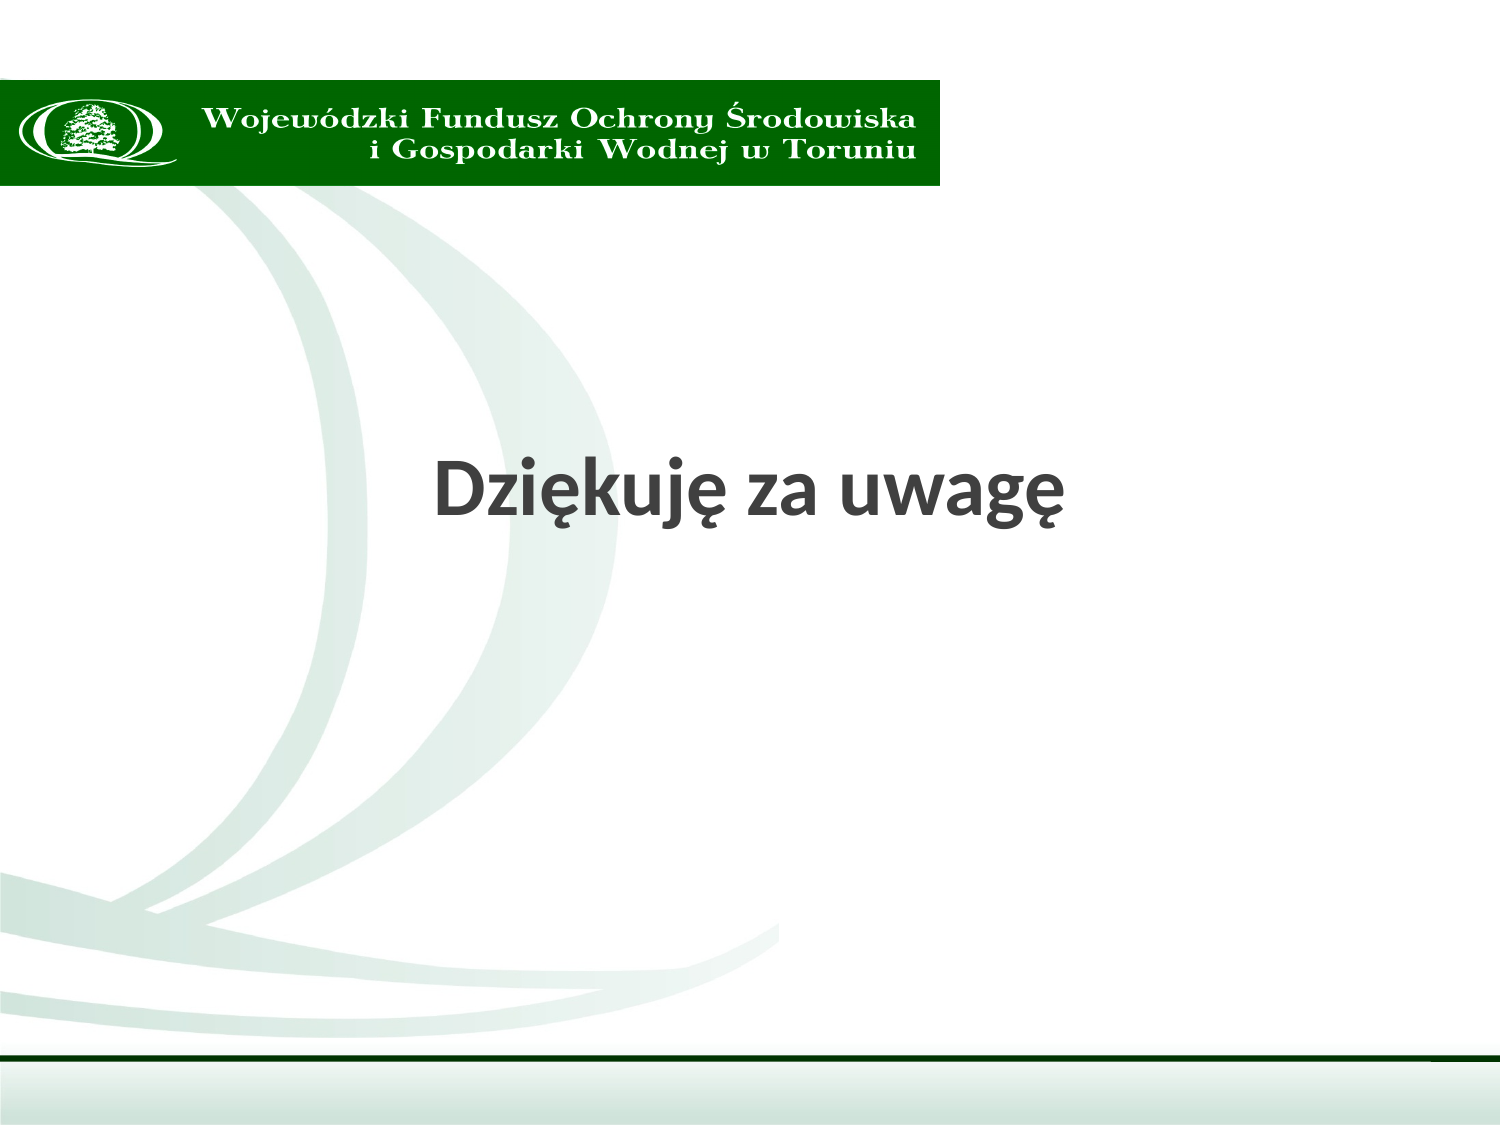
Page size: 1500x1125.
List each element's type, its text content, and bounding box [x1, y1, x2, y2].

picture [0, 77, 1500, 1125]
title Dziękuję za uwagę [782, 361, 1460, 604]
